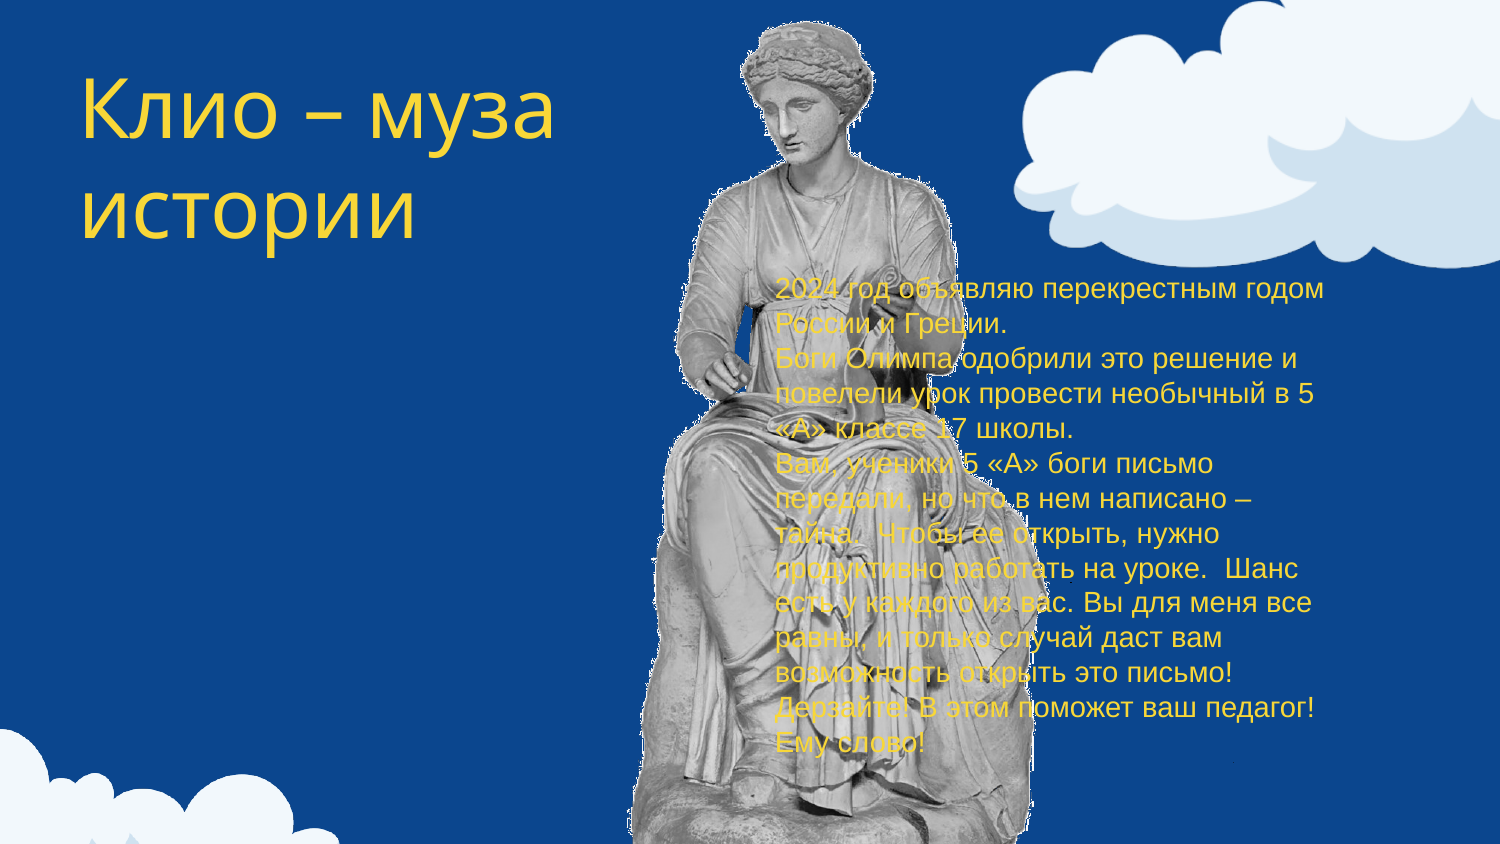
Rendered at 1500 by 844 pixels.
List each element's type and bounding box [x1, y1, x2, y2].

text_box [0, 0, 387, 844]
text_box [1291, 282, 1500, 844]
picture [392, 0, 1500, 844]
picture [0, 723, 346, 844]
